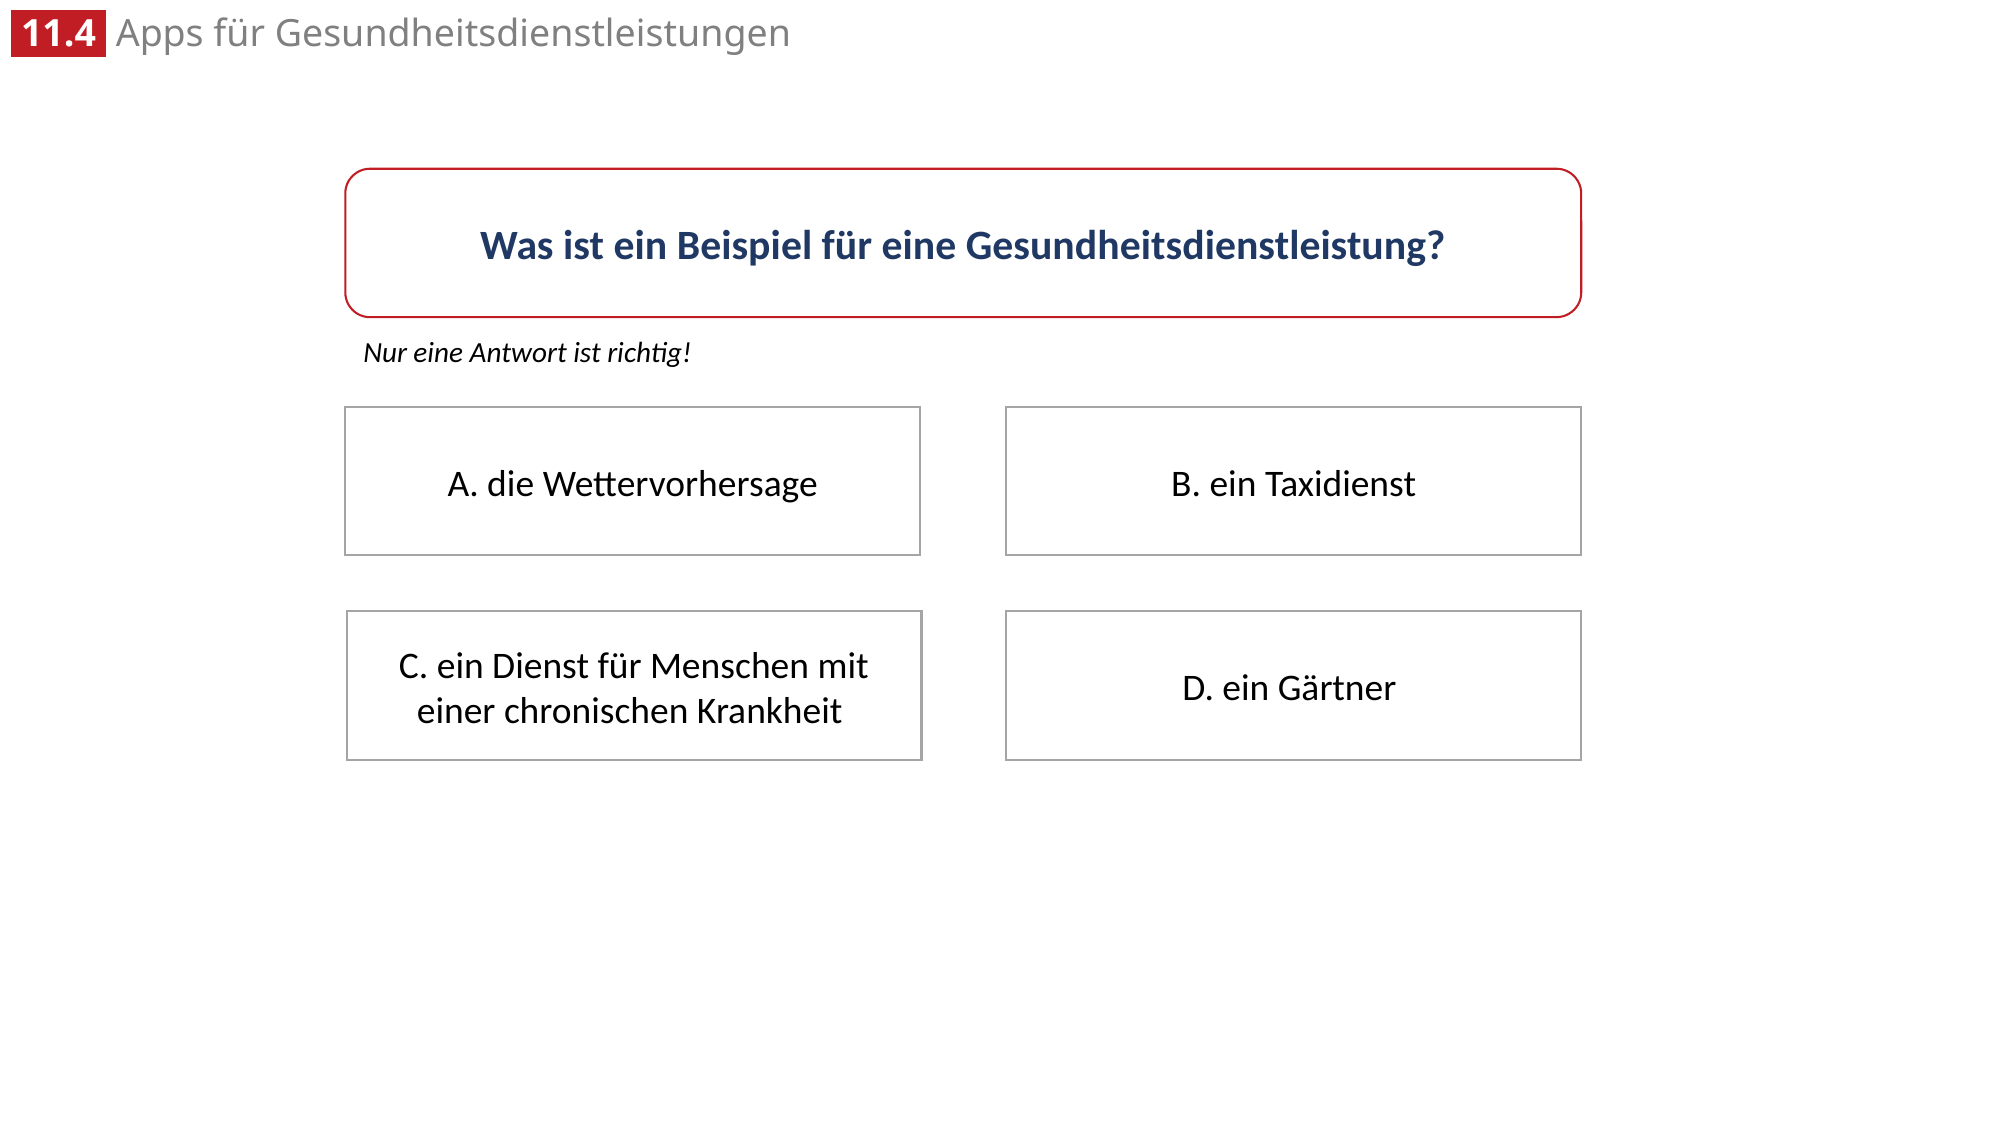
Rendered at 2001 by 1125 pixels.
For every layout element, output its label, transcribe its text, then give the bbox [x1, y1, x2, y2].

text_box D. ein Gärtner [1005, 610, 1582, 761]
text_box C. ein Dienst für Menschen mit einer chronischen Krankheit [346, 610, 923, 761]
text_box A. die Wettervorhersage [344, 406, 921, 556]
text_box Was ist ein Beispiel für eine Gesundheitsdienstleistung? [344, 167, 1583, 319]
text_box Nur eine Antwort ist richtig! [348, 325, 708, 376]
text_box B. ein Taxidienst [1005, 406, 1582, 556]
